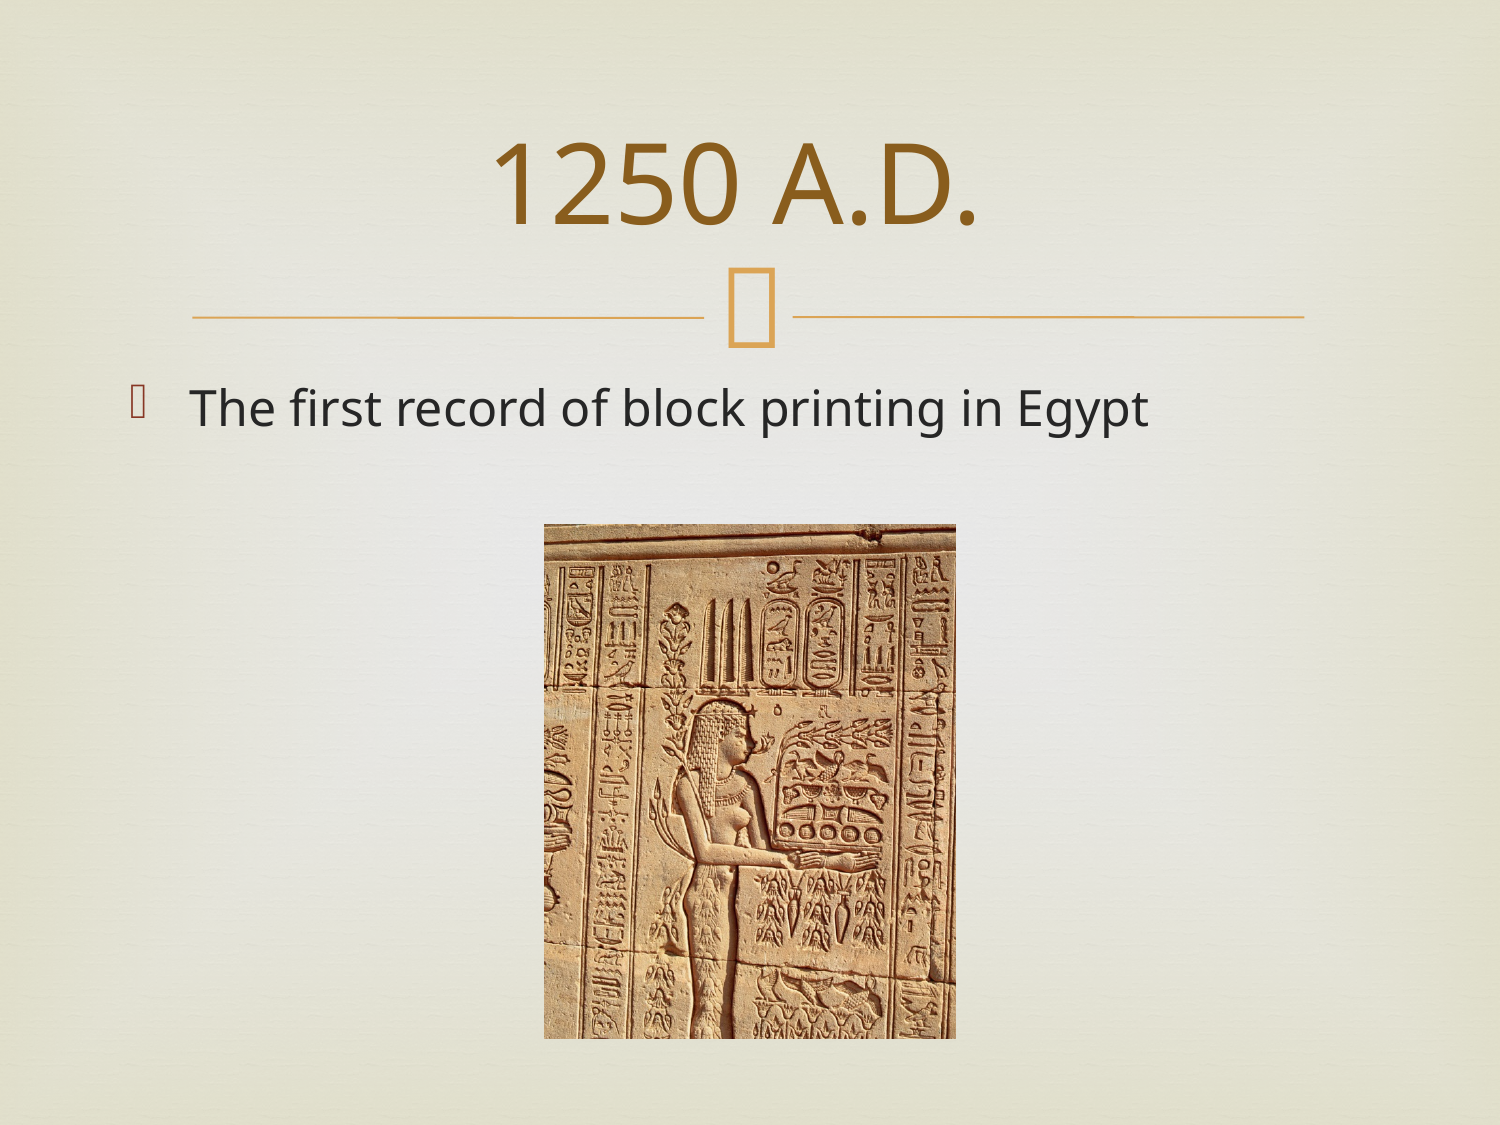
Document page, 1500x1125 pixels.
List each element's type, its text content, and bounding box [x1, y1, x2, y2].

list The first record of block printing in Egypt [114, 368, 1386, 1005]
title 1250 A.D. [112, 93, 1386, 267]
picture [544, 524, 956, 1040]
